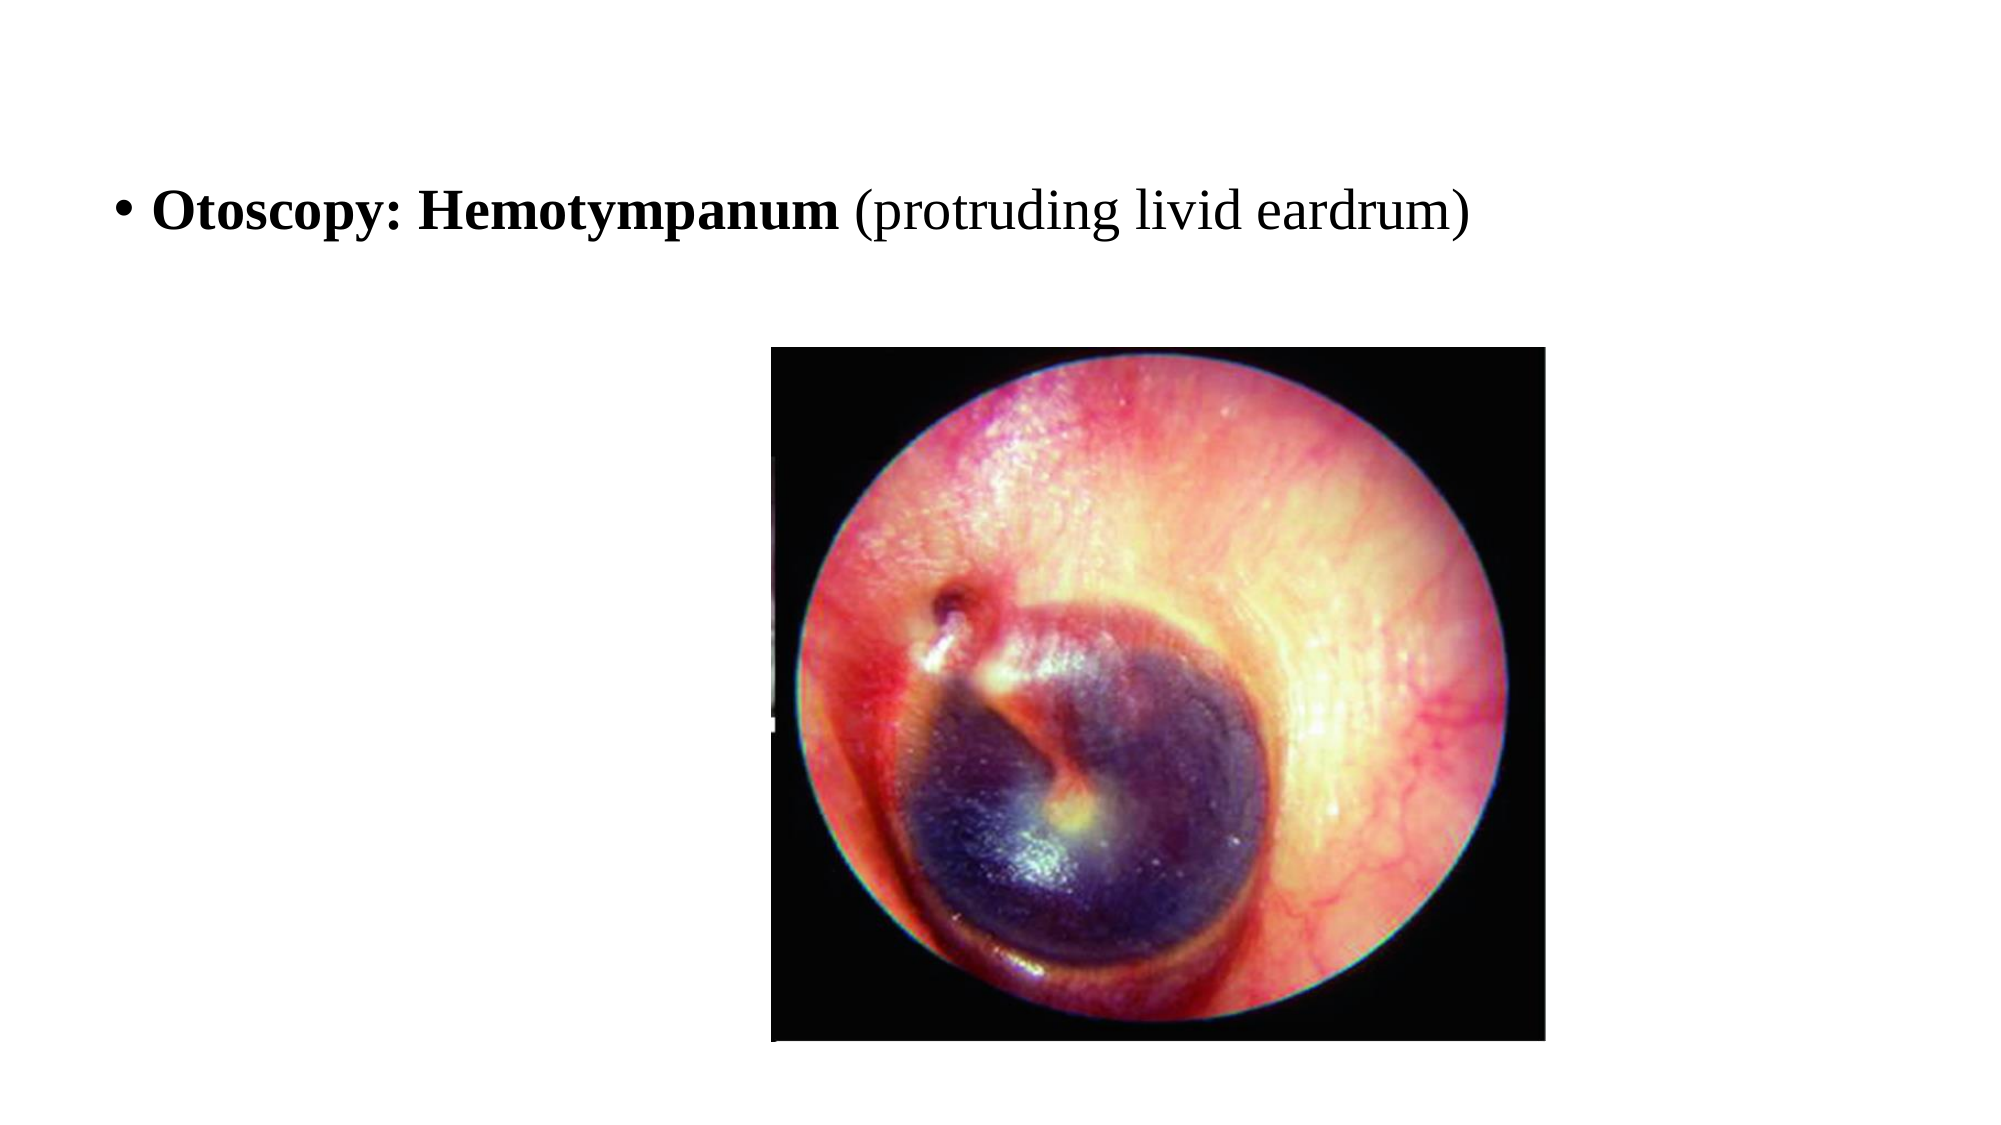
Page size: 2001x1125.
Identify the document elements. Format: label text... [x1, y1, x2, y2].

list Otoscopy: Hemotympanum (protruding livid eardrum) [98, 171, 1824, 348]
picture [771, 347, 1546, 1043]
